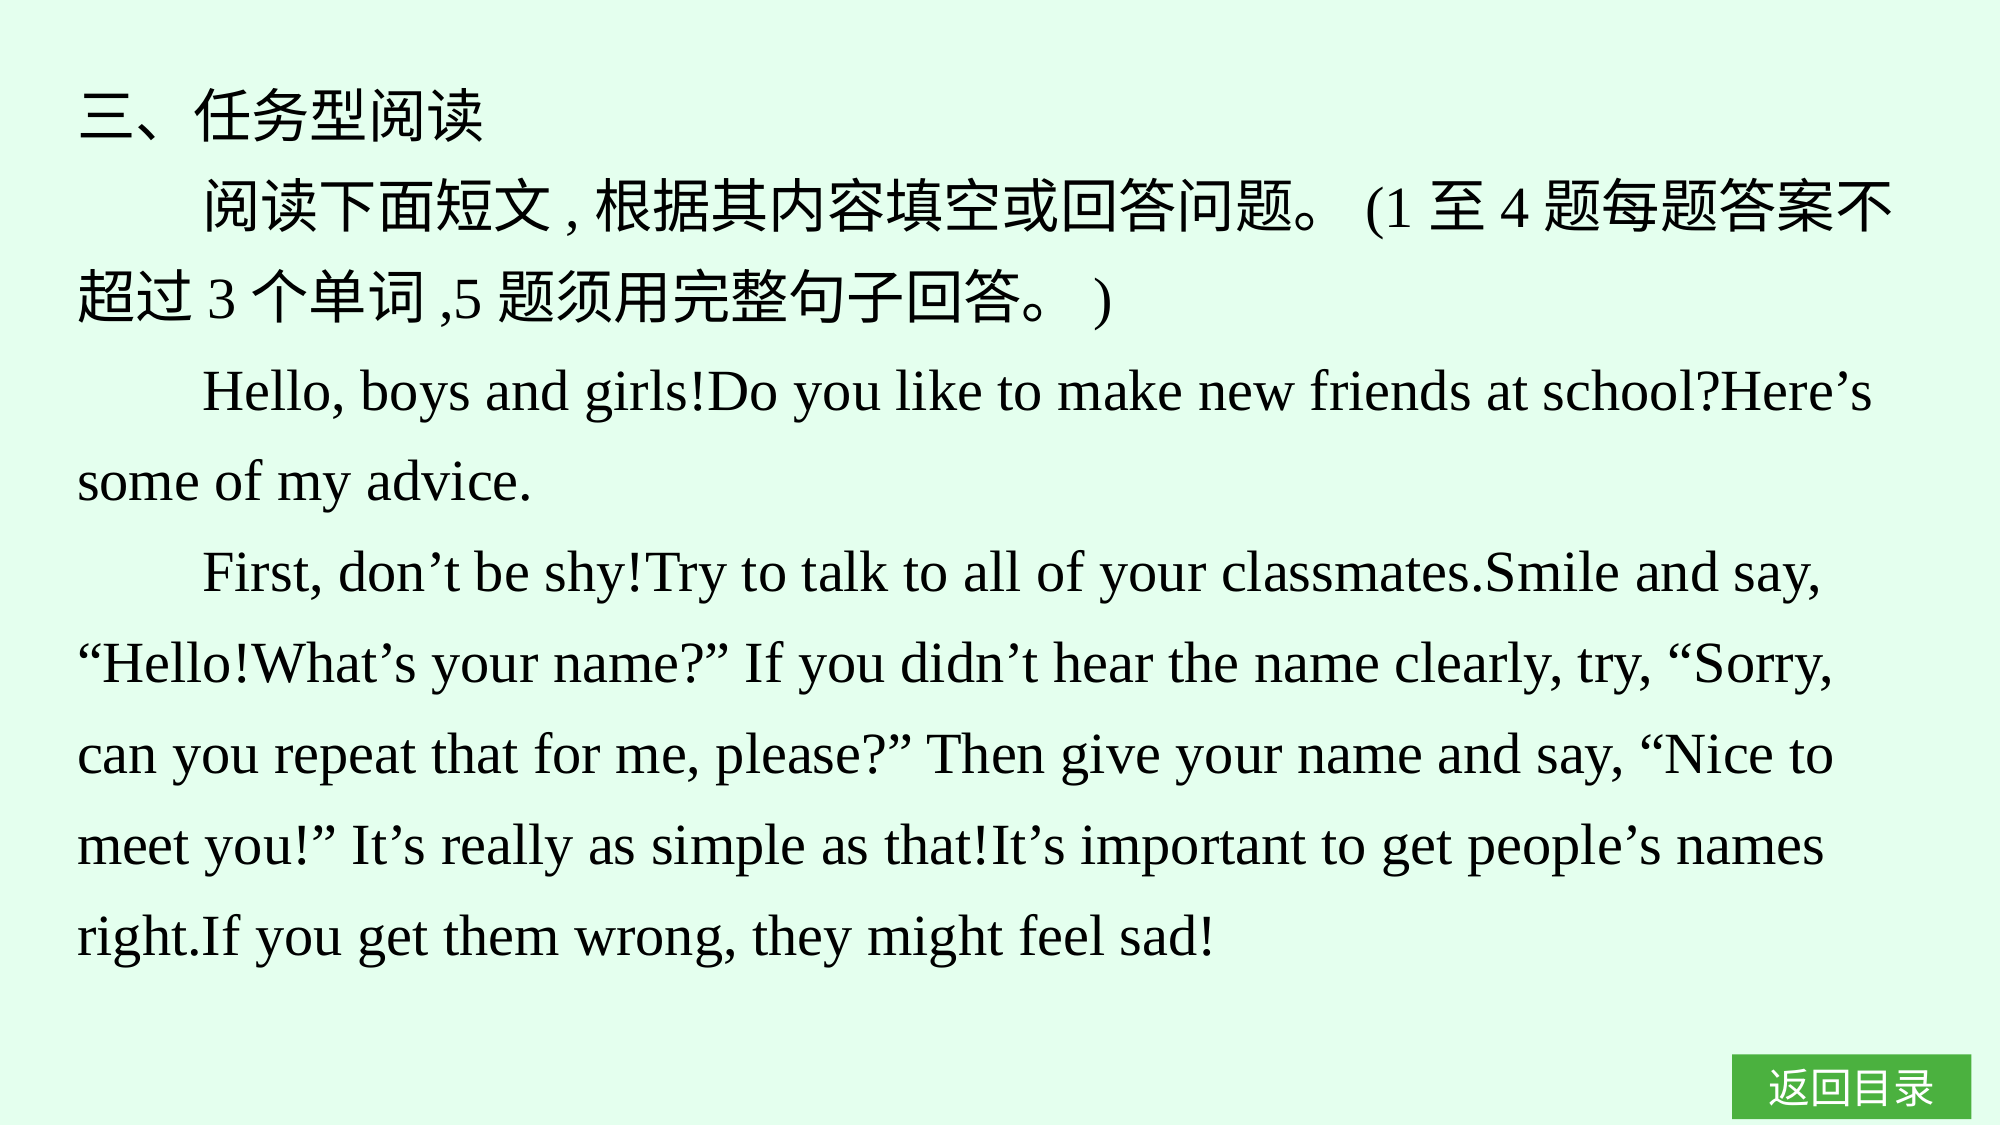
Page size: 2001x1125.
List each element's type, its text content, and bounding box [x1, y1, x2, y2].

text_box 三、任务型阅读 阅读下面短文,根据其内容填空或回答问题。(1至4题每题答案不超过3个单词,5题须用完整句子回答。) Hello, boys and girls!Do you like to make new friends at school?Here’s some of my advice. First, don’t be shy!Try to talk to all of your classmates.Smile and say, “Hello!What’s your name?” If you didn’t hear the name clearly, try, “Sorry, can you repeat that for me, please?” Then give your name and say, “Nice to meet you!” It’s really as simple as that!It’s important to get people’s names right.If you get them wrong, they might feel sad! [62, 50, 1938, 975]
